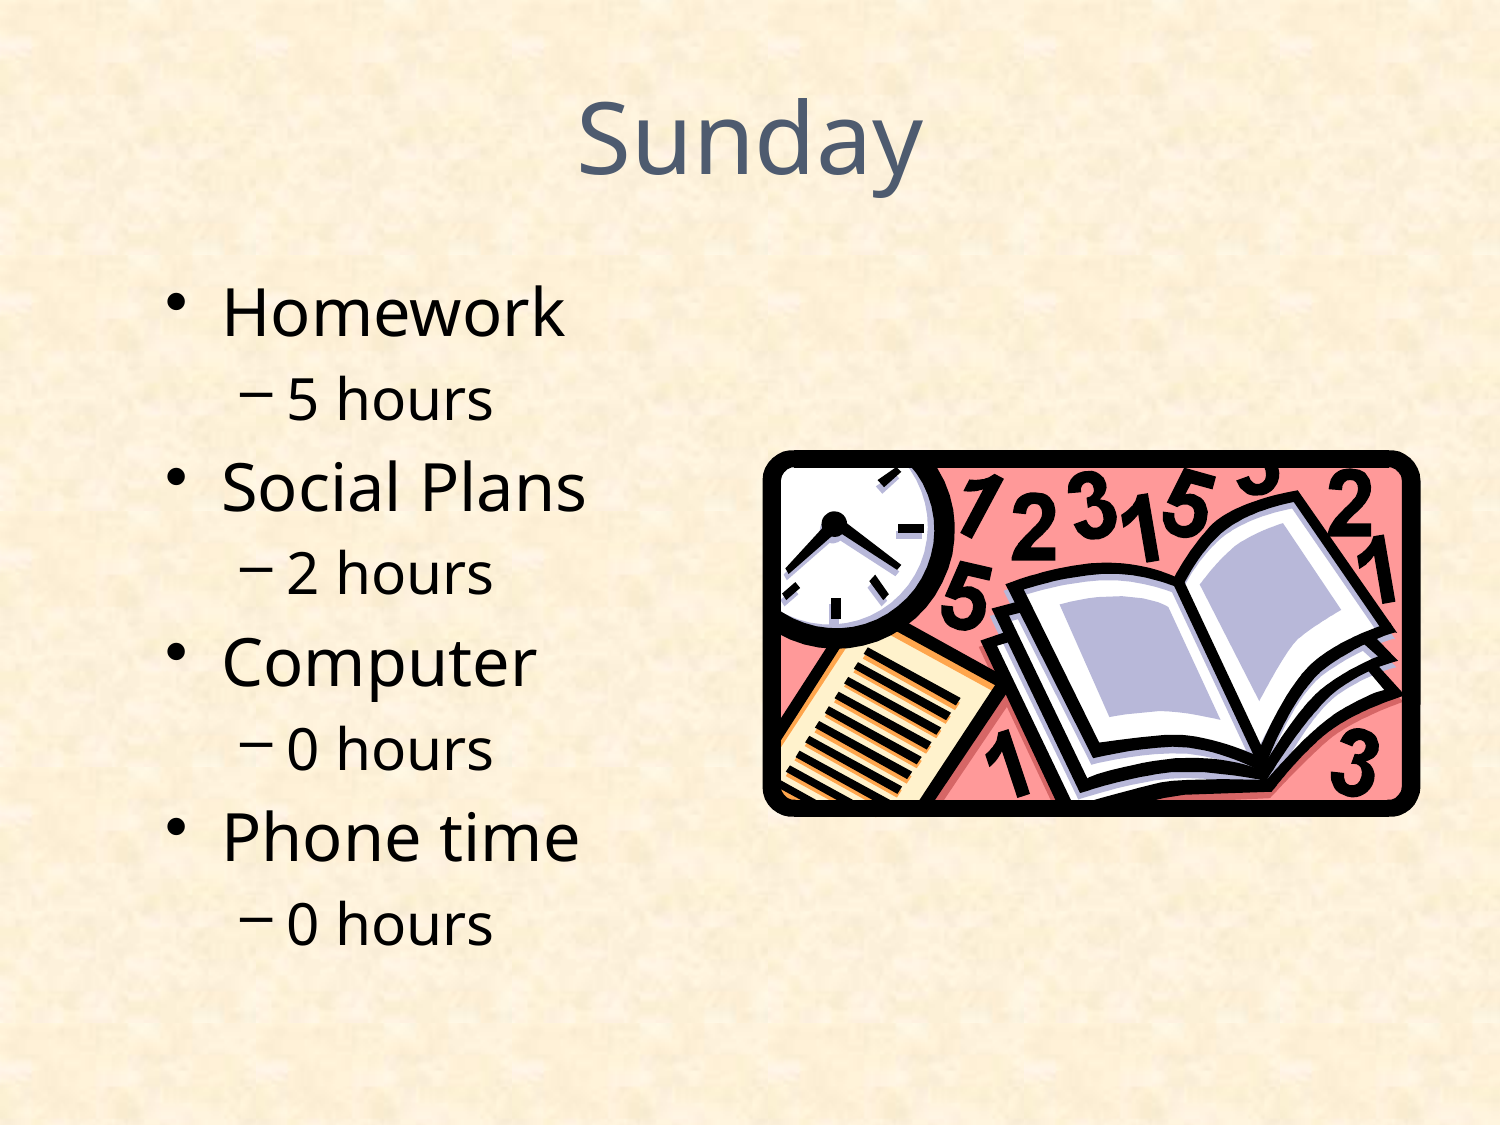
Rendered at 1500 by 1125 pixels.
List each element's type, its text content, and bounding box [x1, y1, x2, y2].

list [762, 445, 1425, 822]
picture [0, 0, 1500, 1125]
list Homework 5 hours Social Plans 2 hours Computer 0 hours Phone time 0 hours [149, 262, 738, 1013]
title Sunday [149, 44, 1351, 226]
